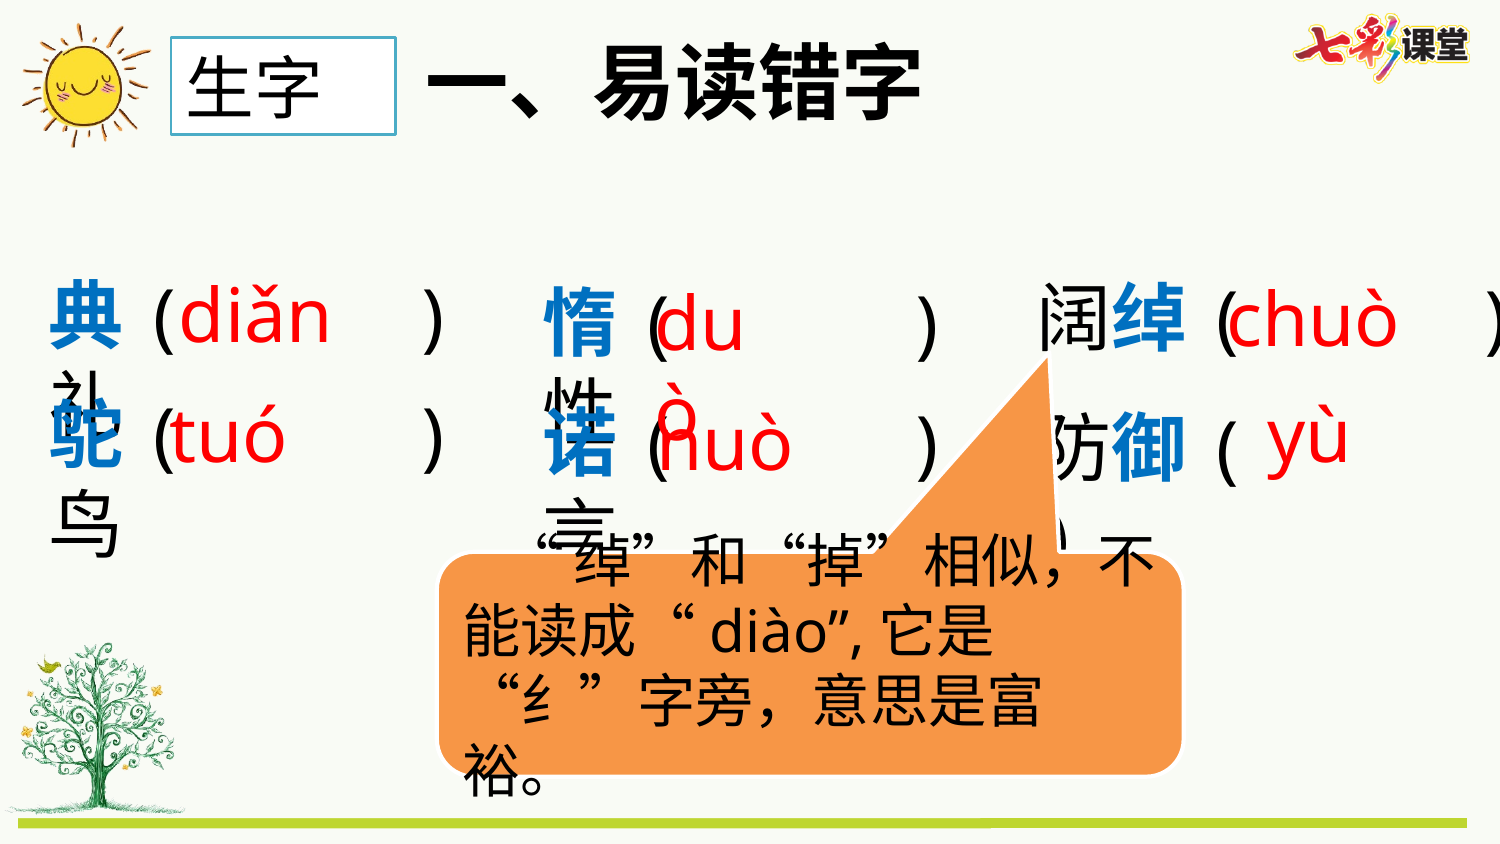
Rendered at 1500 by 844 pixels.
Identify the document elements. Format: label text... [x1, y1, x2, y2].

text_box diǎn [164, 260, 349, 366]
text_box 阔绰( ) [1021, 262, 1500, 368]
text_box 一、易读错字 [411, 22, 941, 138]
text_box 惰( )性 [807, 267, 1005, 425]
text_box 惰( )性 [528, 267, 639, 387]
text_box 防御( ) [1054, 392, 1474, 588]
text_box duò [639, 267, 807, 463]
text_box 典( )礼 [33, 260, 486, 380]
text_box “绰”和“掉”相似，不能读成“diào”,它是“纟”字旁，意思是富裕。 [434, 349, 1186, 779]
text_box chuò [1211, 264, 1421, 369]
picture [0, 0, 173, 172]
text_box 诺( )言 [528, 387, 980, 549]
text_box nuò [641, 387, 811, 493]
text_box yù [1252, 380, 1380, 485]
text_box 生字 [170, 36, 397, 136]
picture [0, 608, 1467, 844]
picture [1291, 9, 1472, 87]
text_box tuó [154, 380, 311, 485]
text_box 鸵( )鸟 [33, 380, 486, 575]
